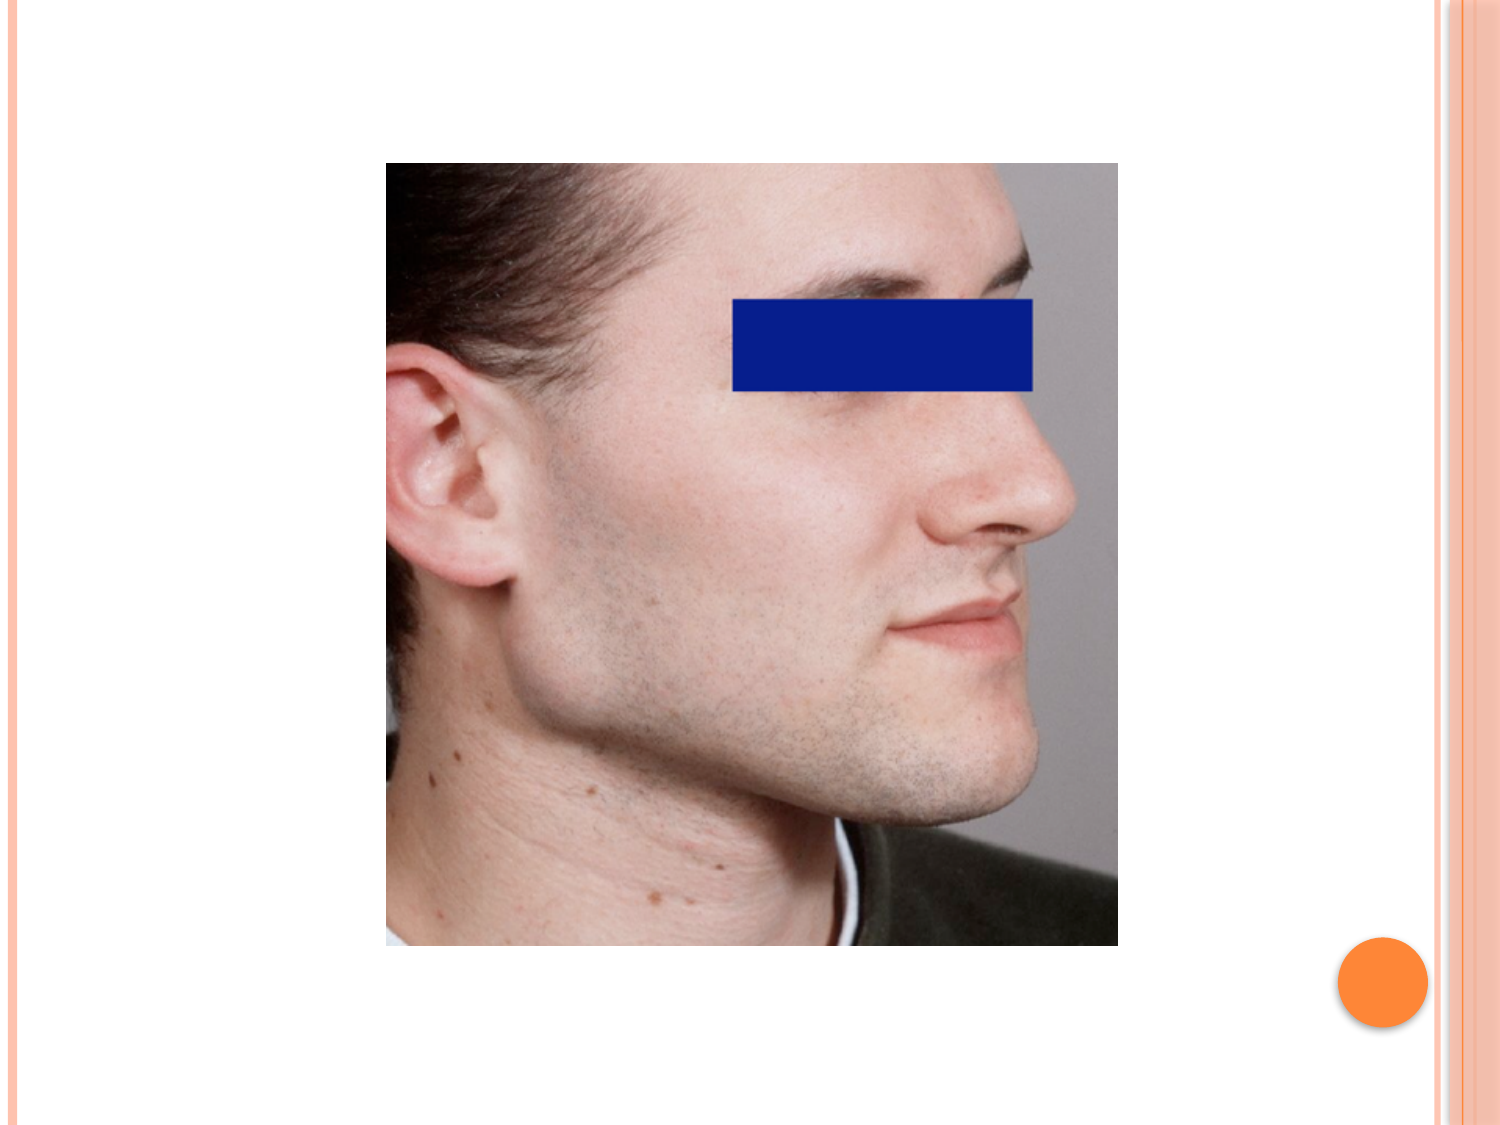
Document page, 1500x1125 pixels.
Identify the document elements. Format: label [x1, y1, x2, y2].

list [386, 163, 1119, 946]
